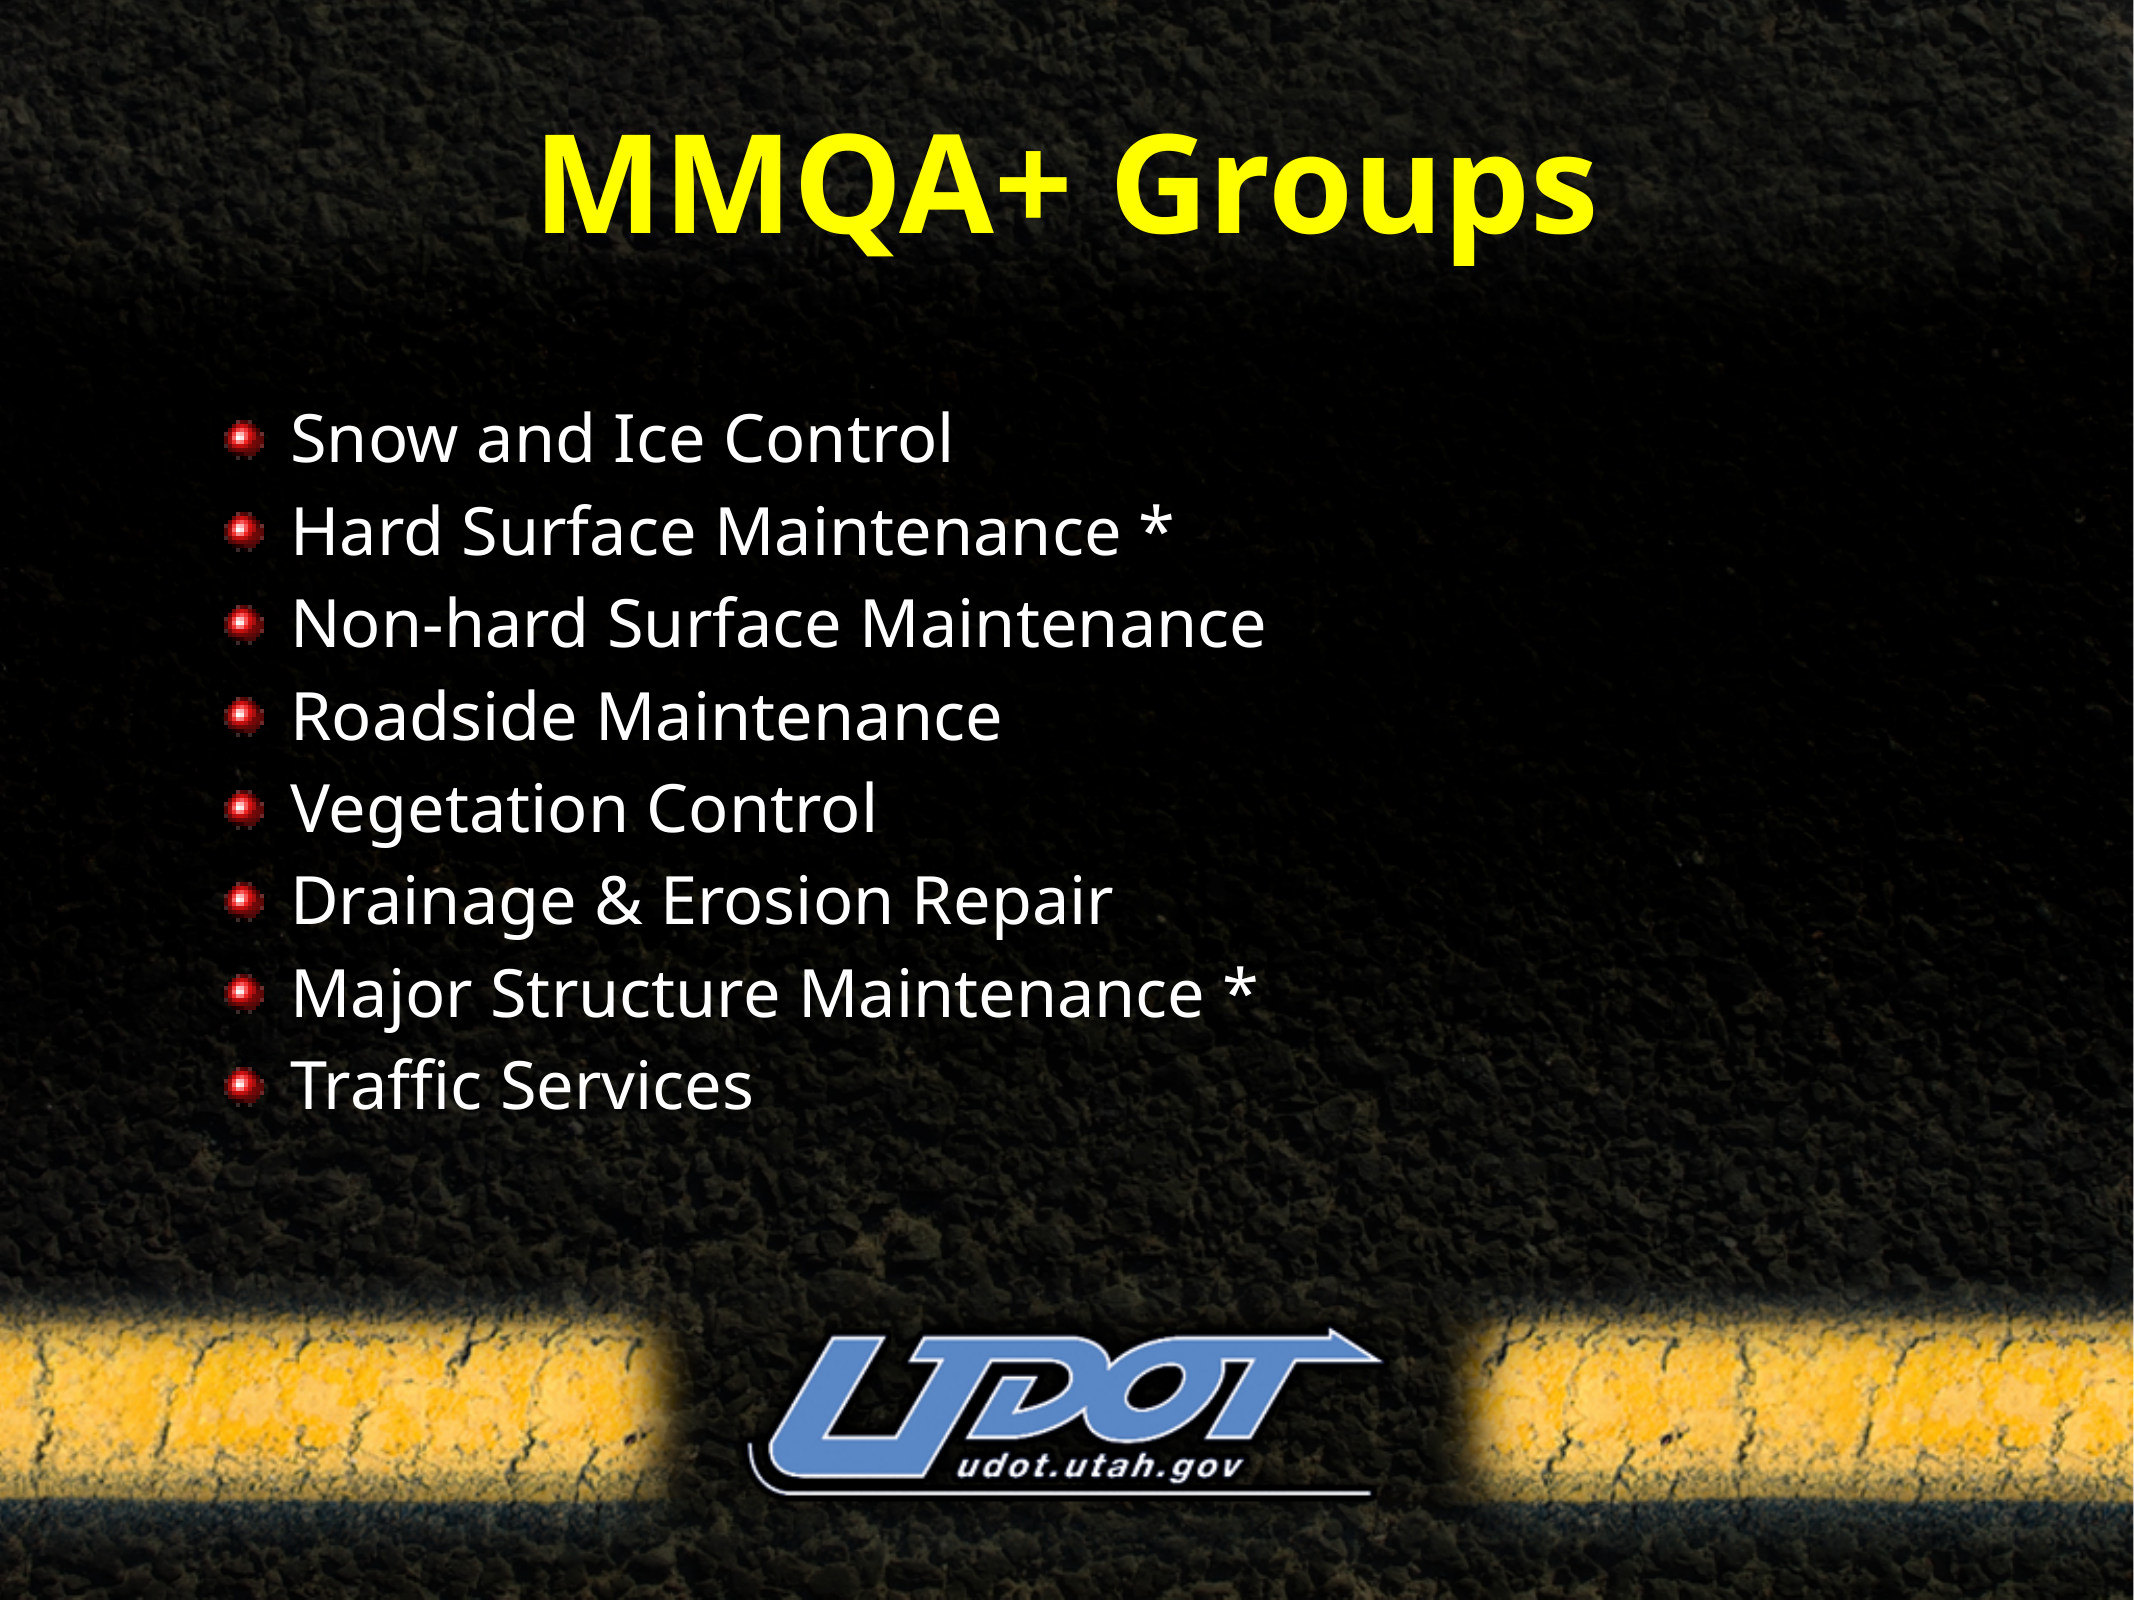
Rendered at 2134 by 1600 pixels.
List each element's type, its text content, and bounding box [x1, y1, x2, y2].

title MMQA+ Groups [207, 86, 1926, 276]
list Snow and Ice Control Hard Surface Maintenance * Non-hard Surface Maintenance Roadside Maintenance Vegetation Control Drainage & Erosion Repair Major Structure Maintenance * Traffic Services [207, 386, 1926, 1313]
picture [0, 0, 2134, 1600]
